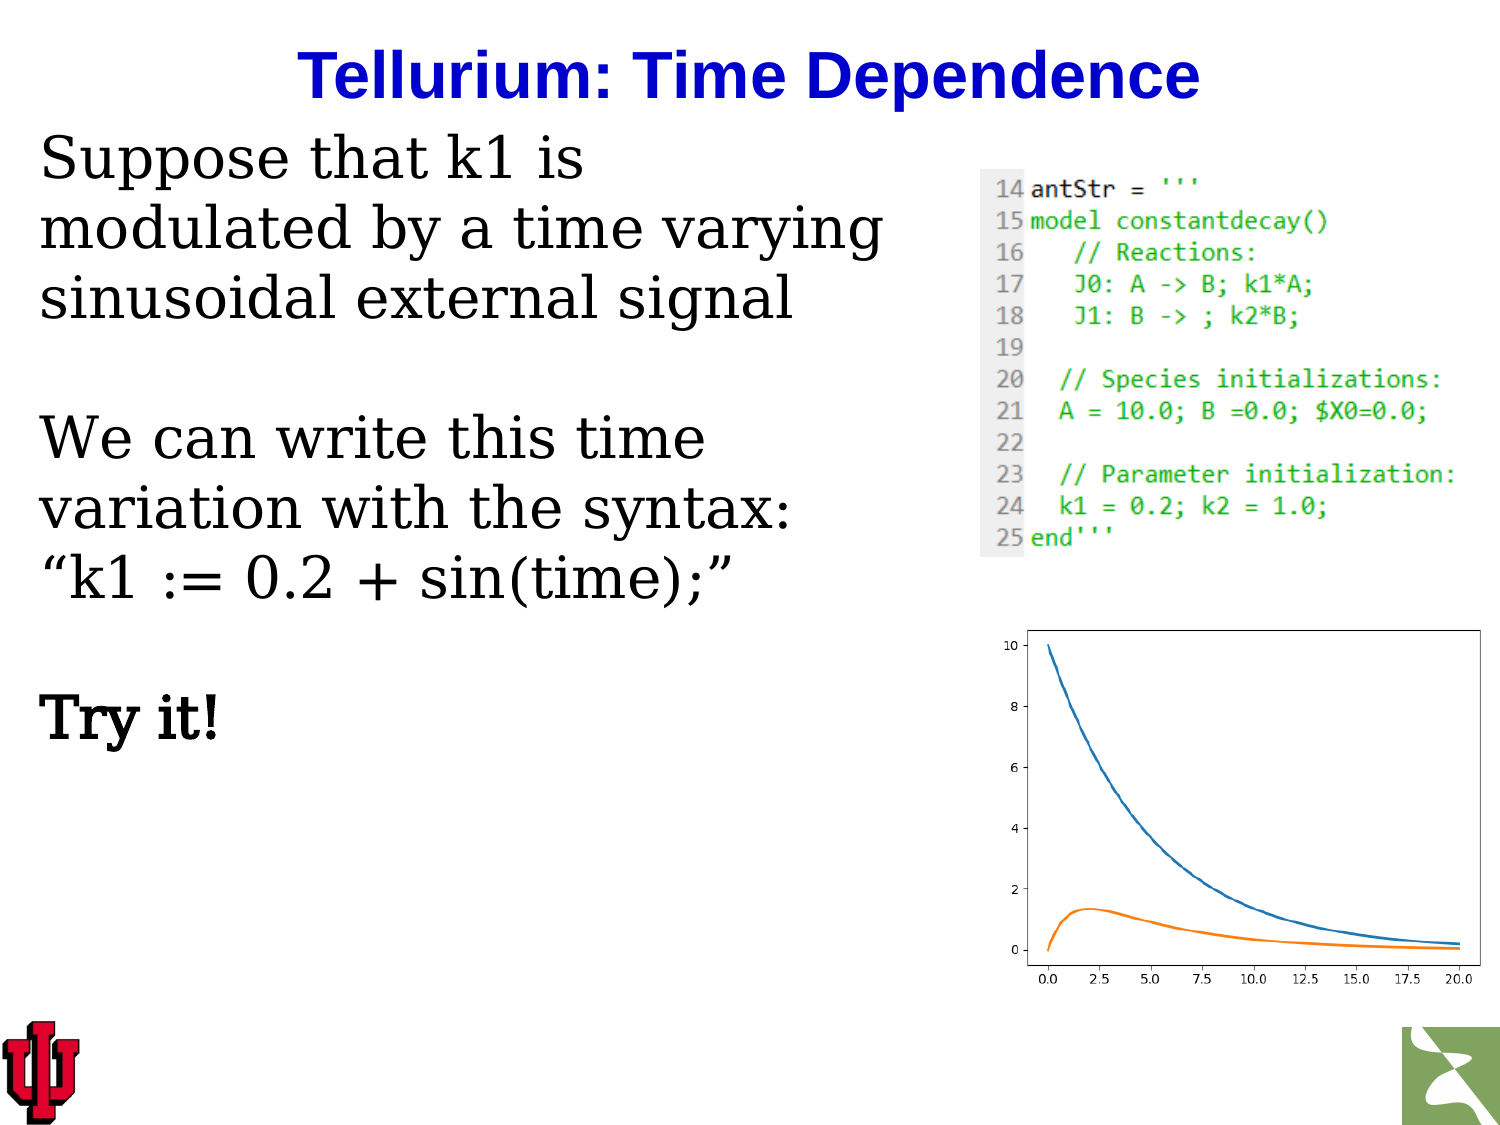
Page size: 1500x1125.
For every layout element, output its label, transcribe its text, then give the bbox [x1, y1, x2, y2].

title Tellurium: Time Dependence [0, 19, 1500, 112]
text_box [0, 556, 1500, 663]
picture [1402, 1027, 1500, 1125]
picture [996, 613, 1500, 1005]
picture [979, 168, 1500, 557]
text_box [0, 112, 1500, 478]
picture [0, 1020, 80, 1125]
